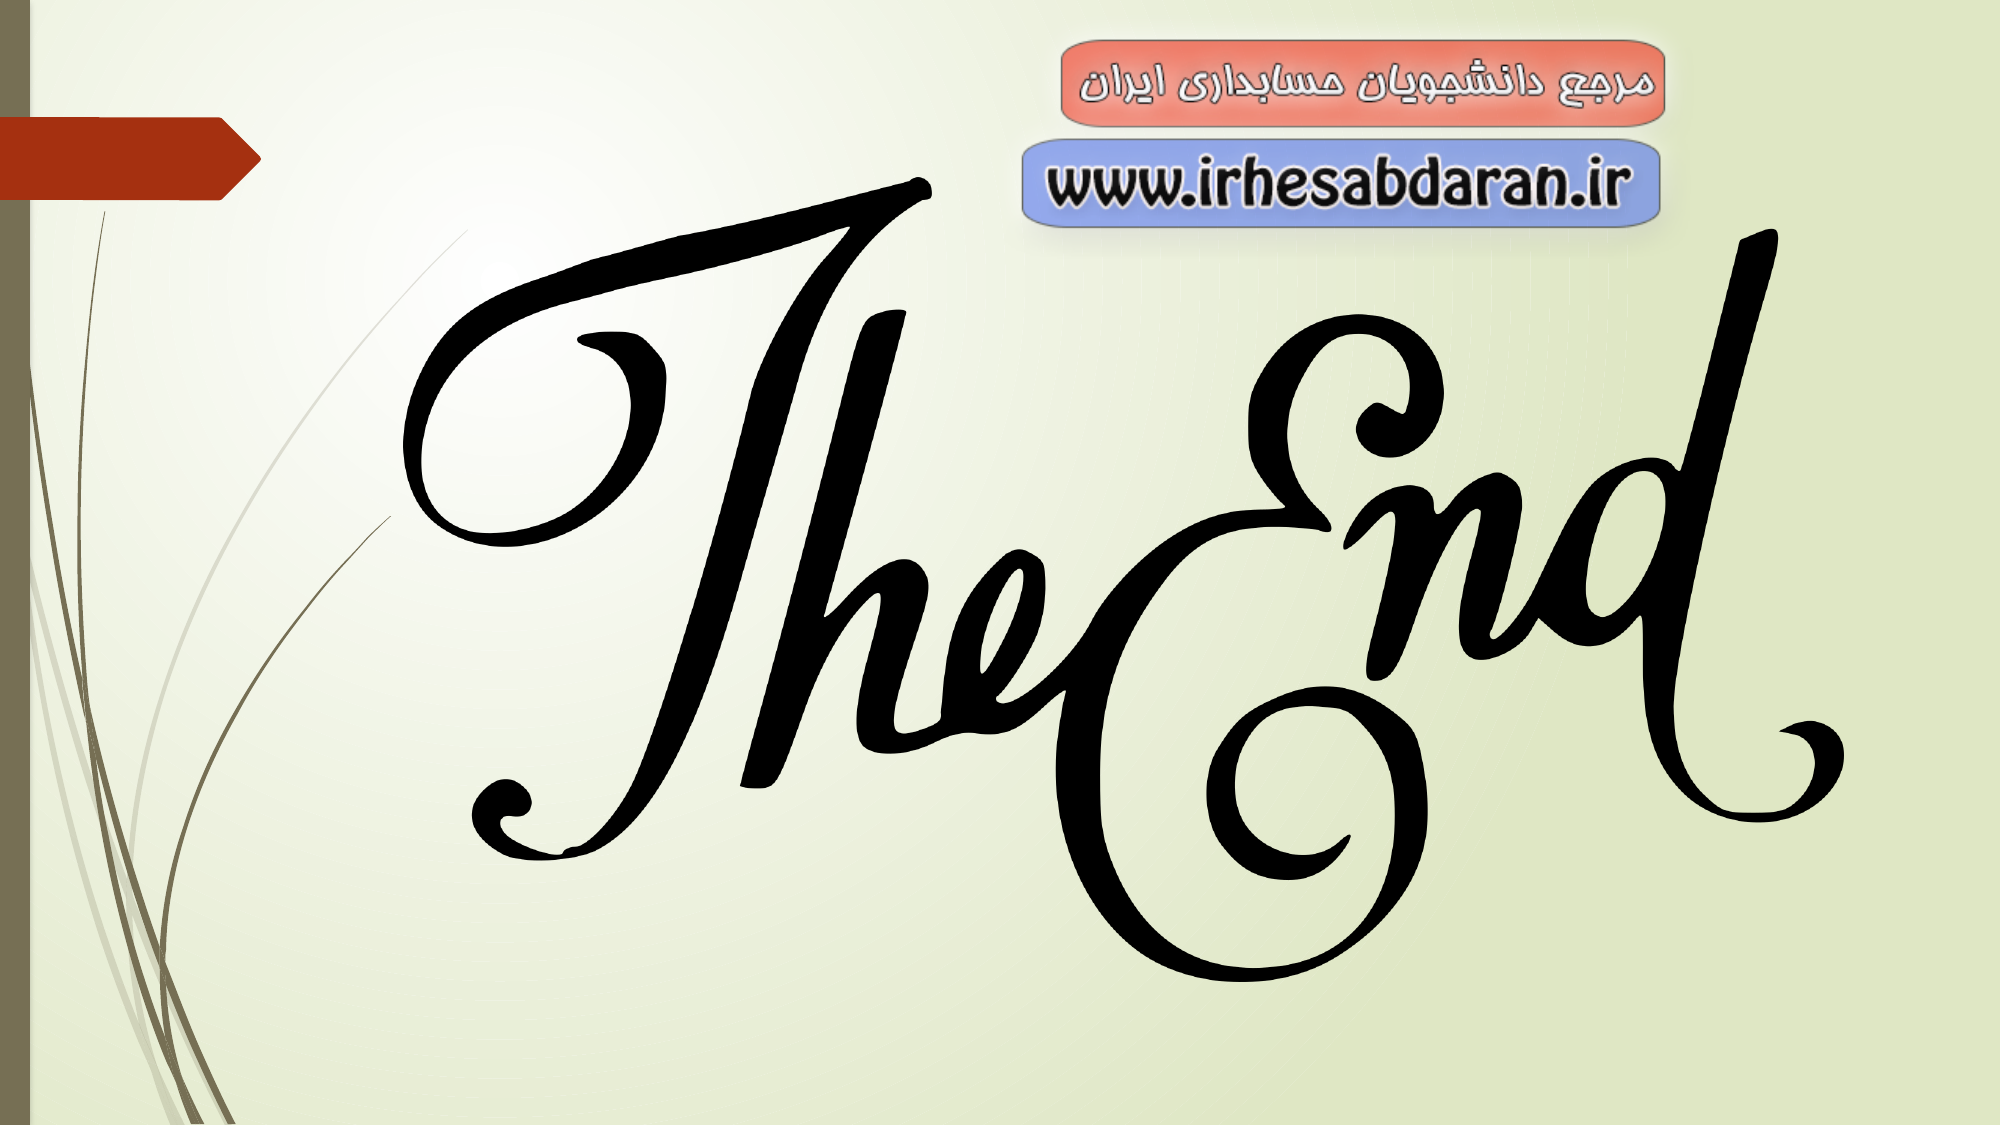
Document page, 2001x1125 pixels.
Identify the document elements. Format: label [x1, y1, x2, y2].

picture [403, 0, 1844, 982]
